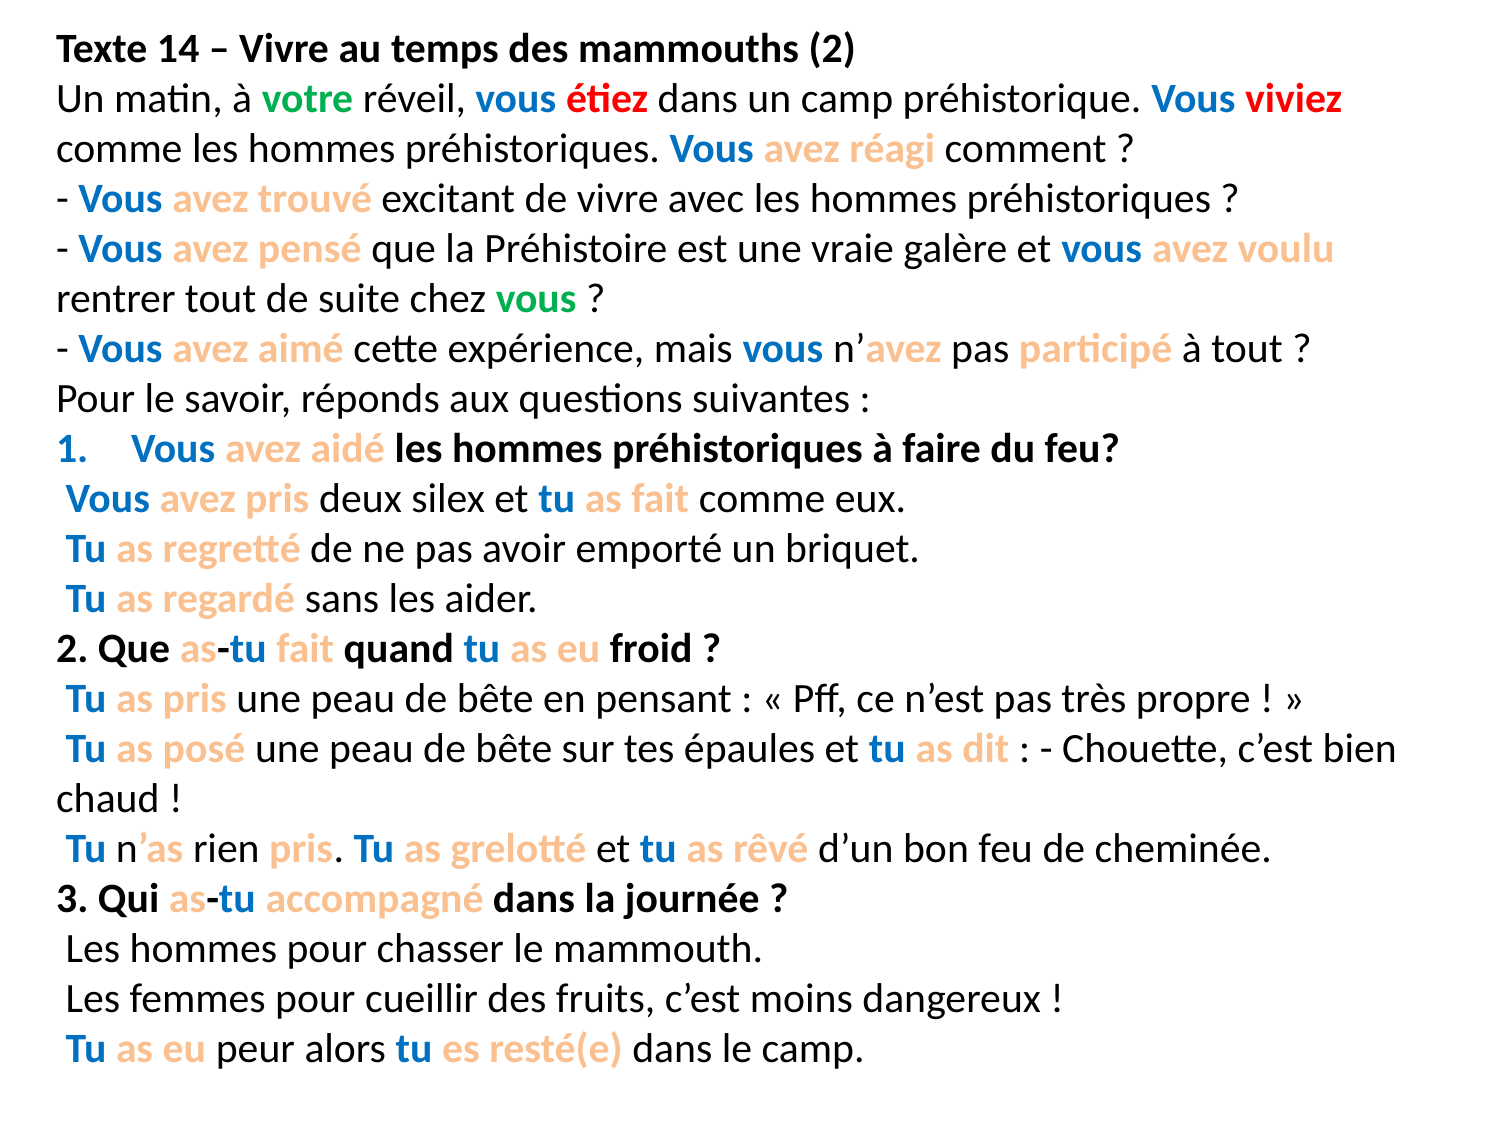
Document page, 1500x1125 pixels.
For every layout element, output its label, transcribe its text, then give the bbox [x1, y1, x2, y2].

text_box Texte 14 – Vivre au temps des mammouths (2) Un matin, à votre réveil, vous étiez dans un camp préhistorique. Vous viviez comme les hommes préhistoriques. Vous avez réagi comment ? - Vous avez trouvé excitant de vivre avec les hommes préhistoriques ? - Vous avez pensé que la Préhistoire est une vraie galère et vous avez voulu rentrer tout de suite chez vous ? - Vous avez aimé cette expérience, mais vous n’avez pas participé à tout ? Pour le savoir, réponds aux questions suivantes : Vous avez aidé les hommes préhistoriques à faire du feu? Vous avez pris deux silex et tu as fait comme eux. Tu as regretté de ne pas avoir emporté un briquet. Tu as regardé sans les aider. 2. Que as-tu fait quand tu as eu froid ? Tu as pris une peau de bête en pensant : « Pff, ce n’est pas très propre ! » Tu as posé une peau de bête sur tes épaules et tu as dit : - Chouette, c’est bien chaud ! Tu n’as rien pris. Tu as grelotté et tu as rêvé d’un bon feu de cheminée. 3. Qui as-tu accompagné dans la journée ? Les hommes pour chasser le mammouth. Les femmes pour cueillir des fruits, c’est moins dangereux ! Tu as eu peur alors tu es resté(e) dans le camp. [41, 13, 1471, 1079]
